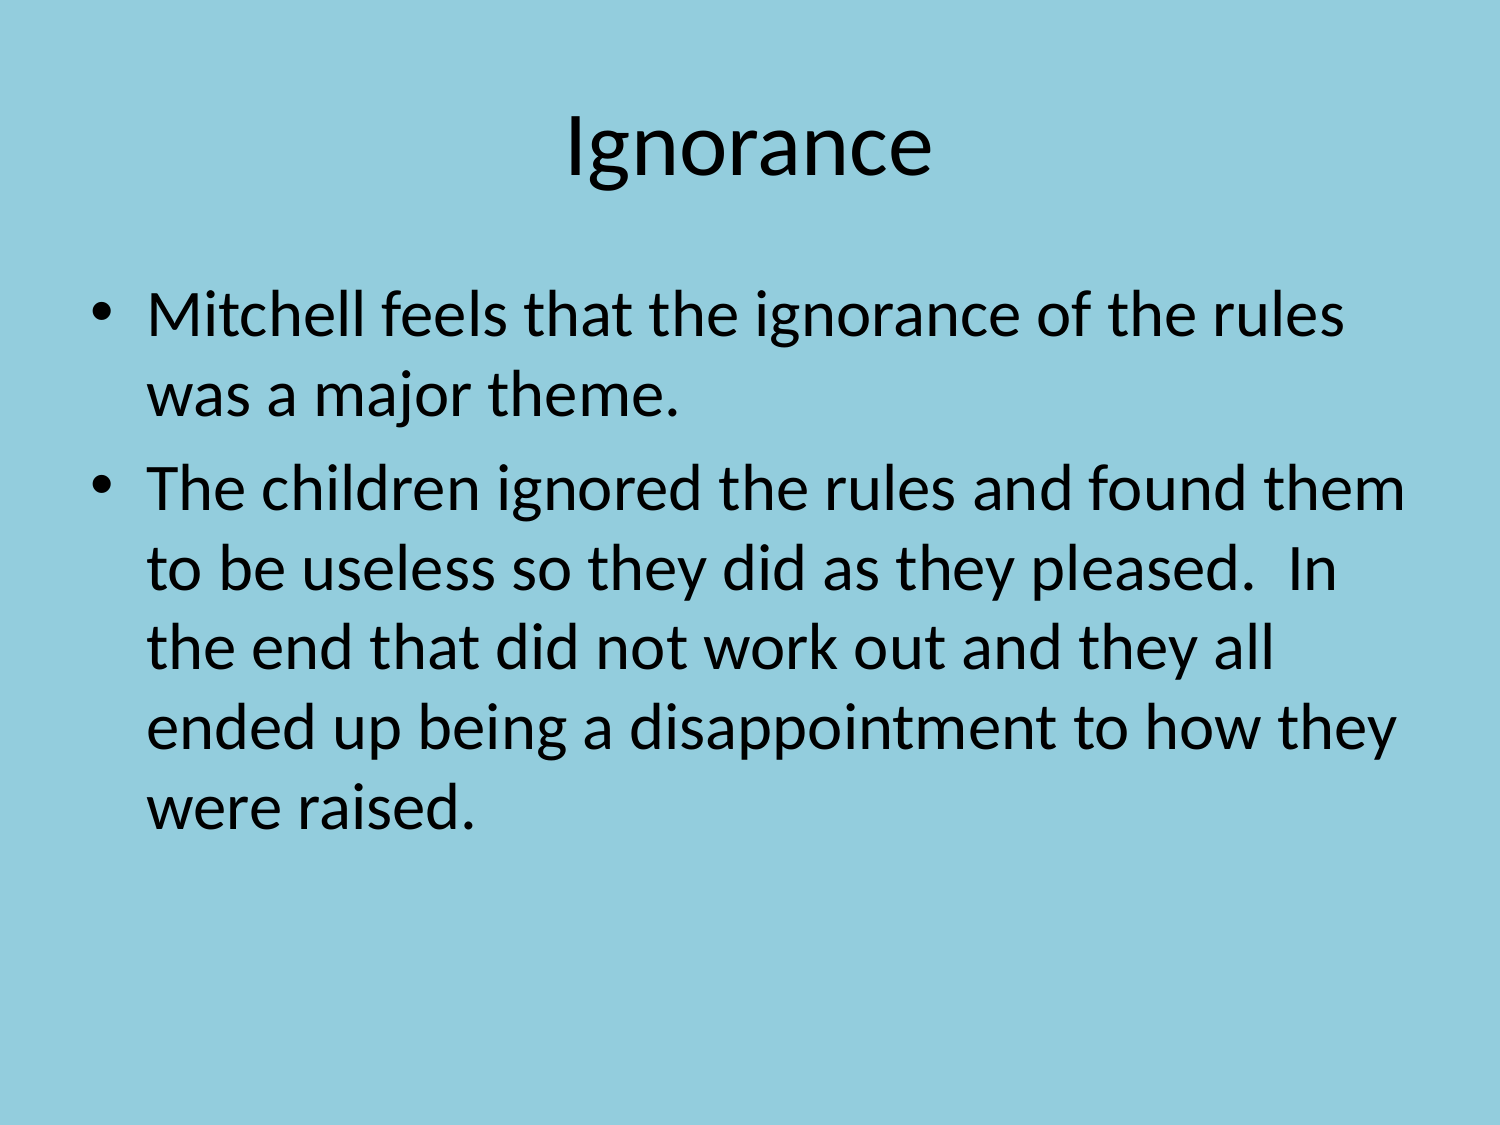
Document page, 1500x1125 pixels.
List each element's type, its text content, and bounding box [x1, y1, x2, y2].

list Mitchell feels that the ignorance of the rules was a major theme. The children ignored the rules and found them to be useless so they did as they pleased. In the end that did not work out and they all ended up being a disappointment to how they were raised. [75, 262, 1425, 1005]
title Ignorance [75, 45, 1425, 233]
